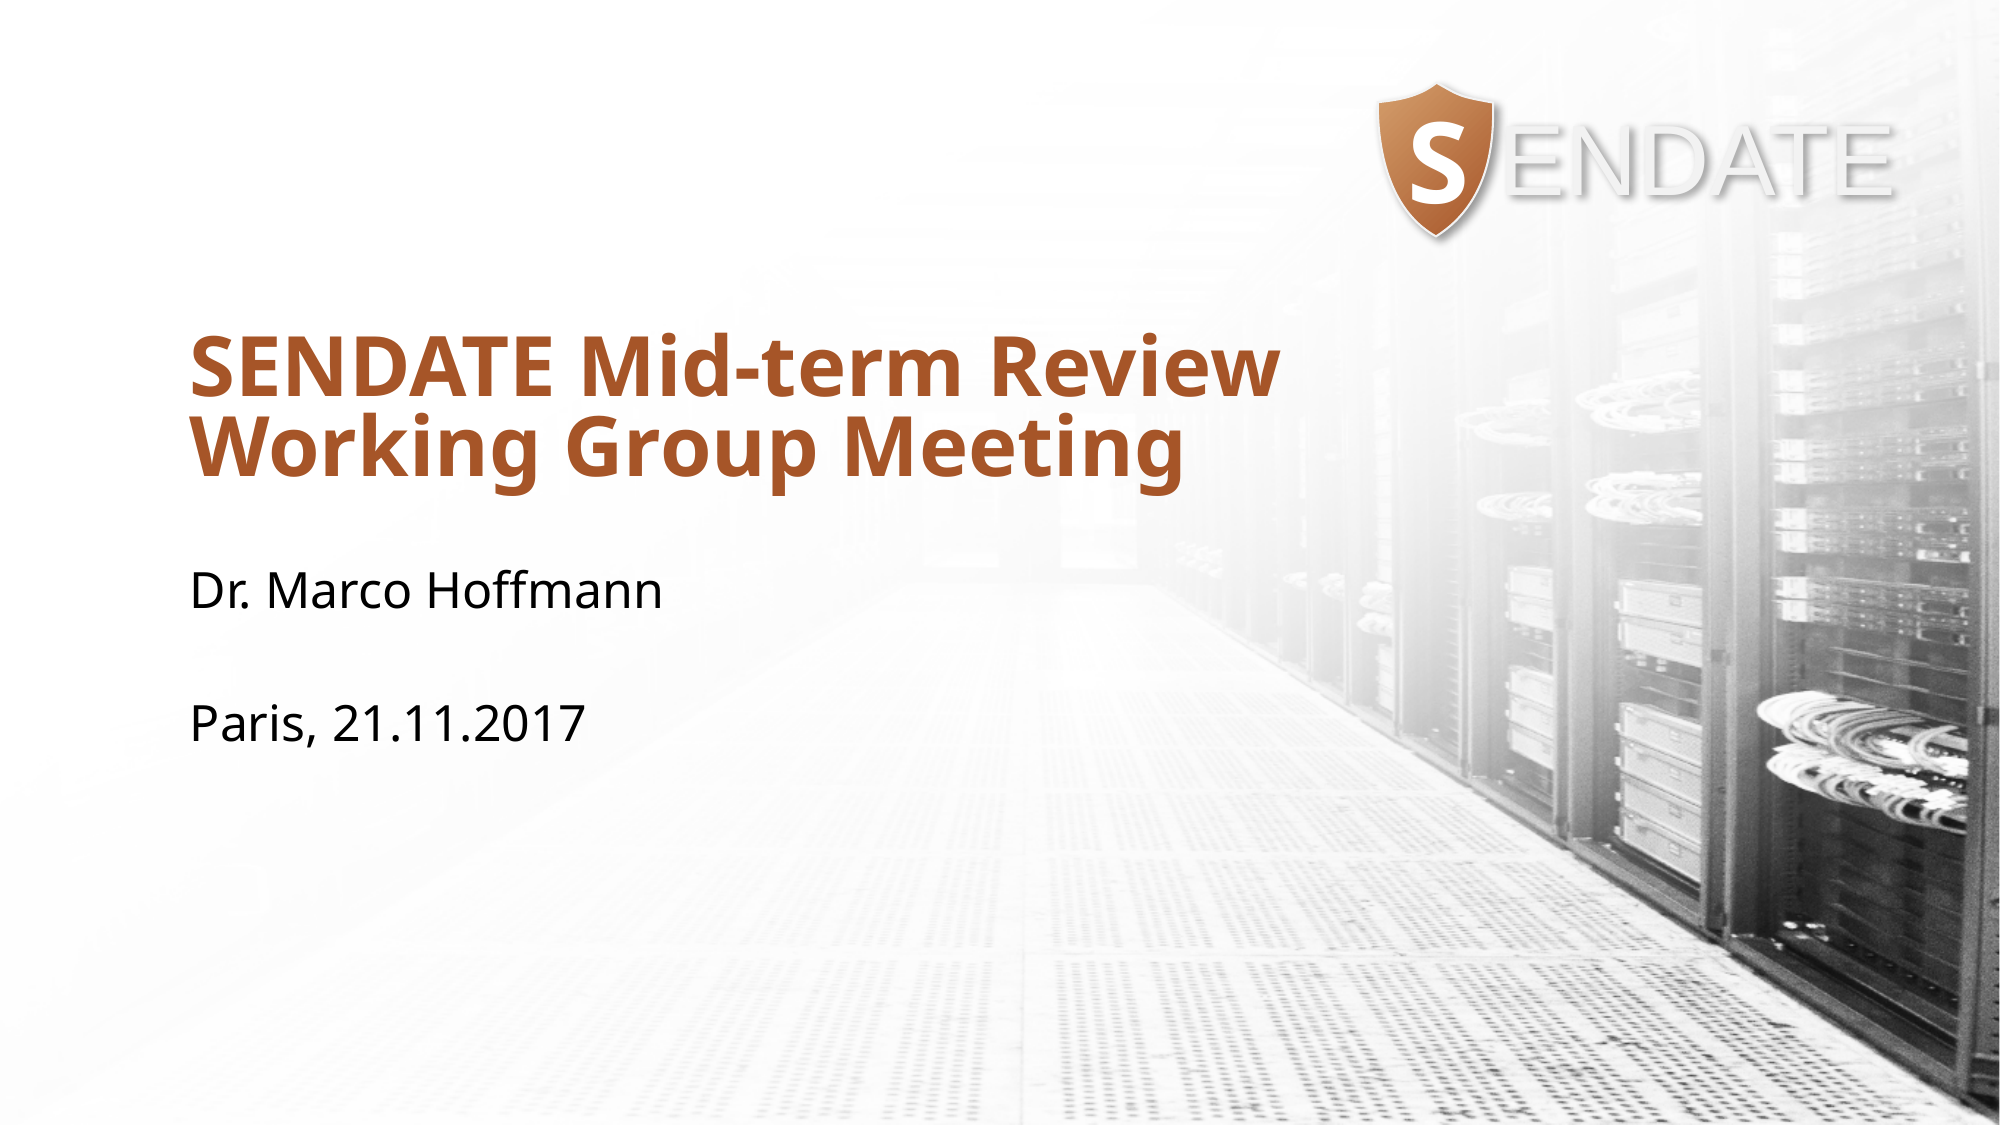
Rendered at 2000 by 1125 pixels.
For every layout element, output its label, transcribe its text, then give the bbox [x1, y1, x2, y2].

subtitle Dr. Marco Hoffmann Paris, 21.11.2017 [174, 558, 1000, 788]
title SENDATE Mid-term Review Working Group Meeting [174, 87, 1331, 500]
picture [0, 0, 2000, 1125]
